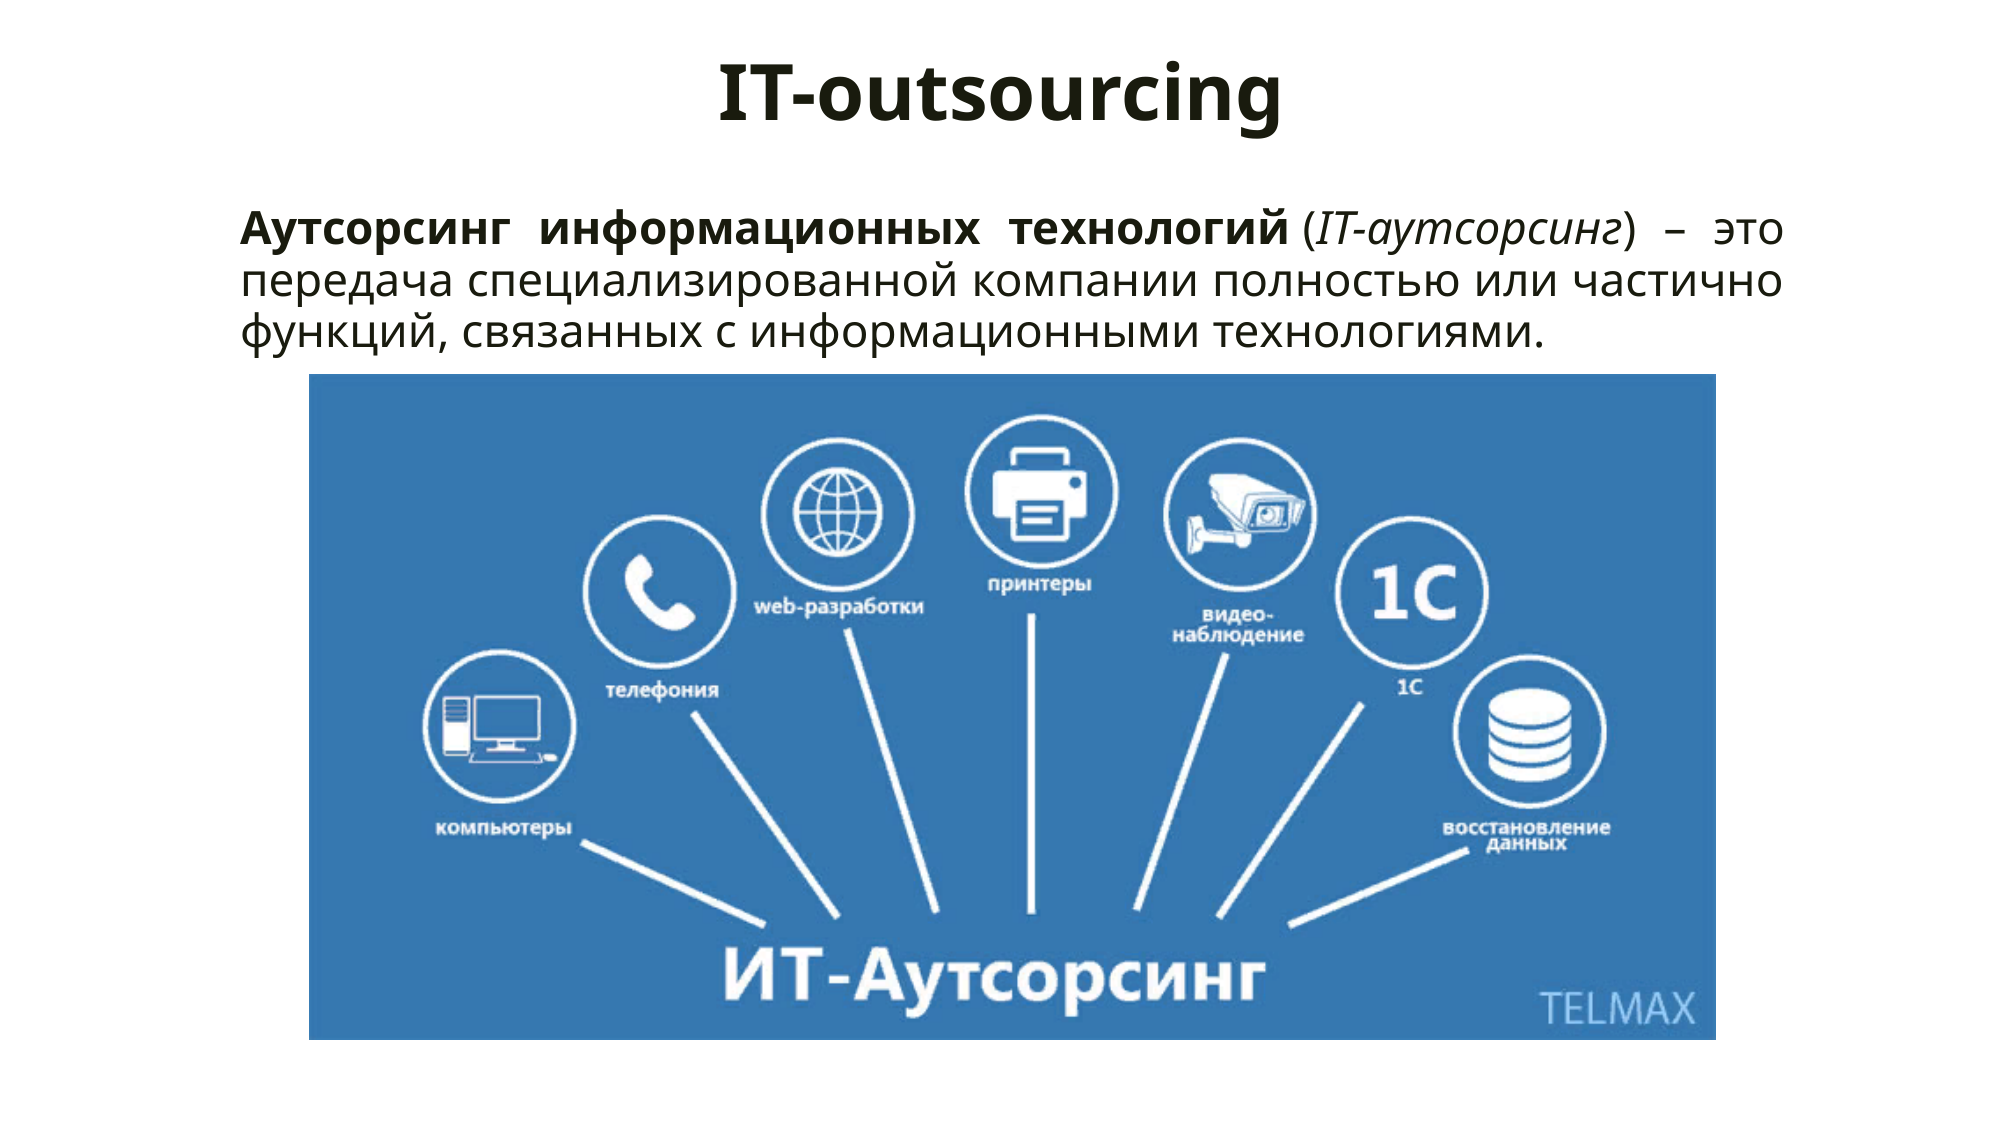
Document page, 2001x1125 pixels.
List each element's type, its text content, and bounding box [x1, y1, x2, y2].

picture [309, 374, 1716, 1040]
title IT-outsourcing [225, 46, 1800, 146]
list Аутсорсинг информационных технологий (IТ-аутсорсинг) – это передача специализированной компании полностью или частично функций, связанных с информационными технологиями. [225, 195, 1800, 963]
